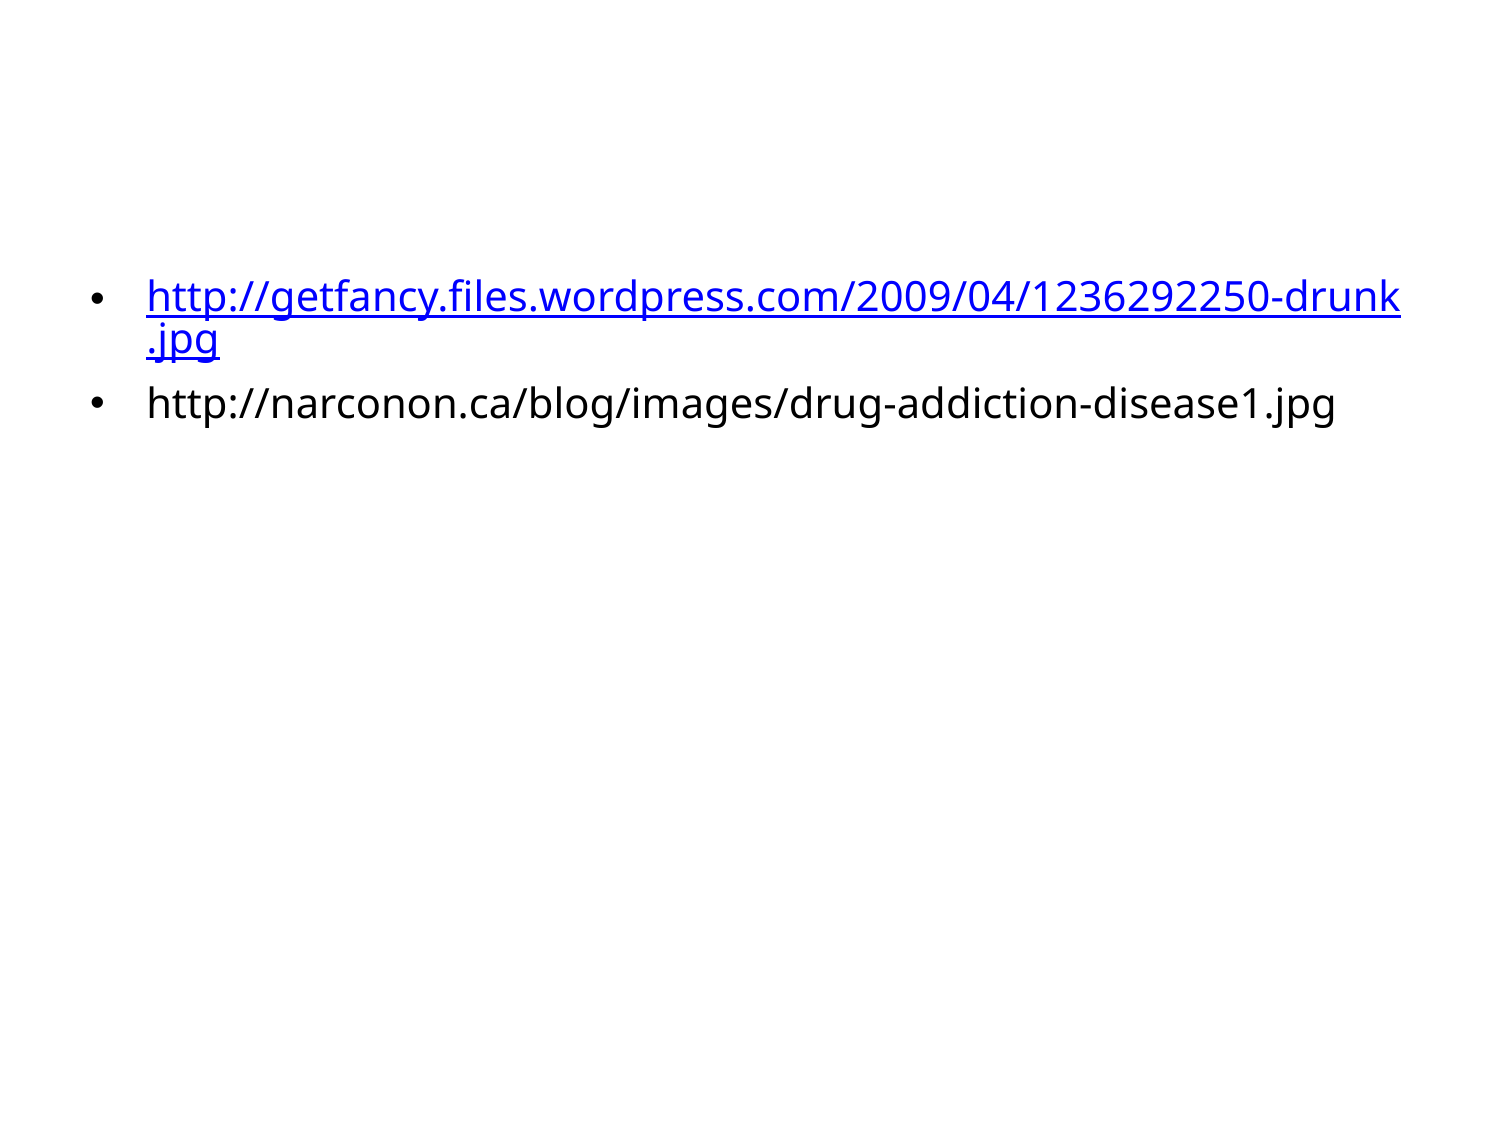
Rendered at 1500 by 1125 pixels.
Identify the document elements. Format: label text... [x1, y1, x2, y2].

list http://getfancy.files.wordpress.com/2009/04/1236292250-drunk.jpg http://narconon.ca/blog/images/drug-addiction-disease1.jpg [75, 262, 1425, 1005]
